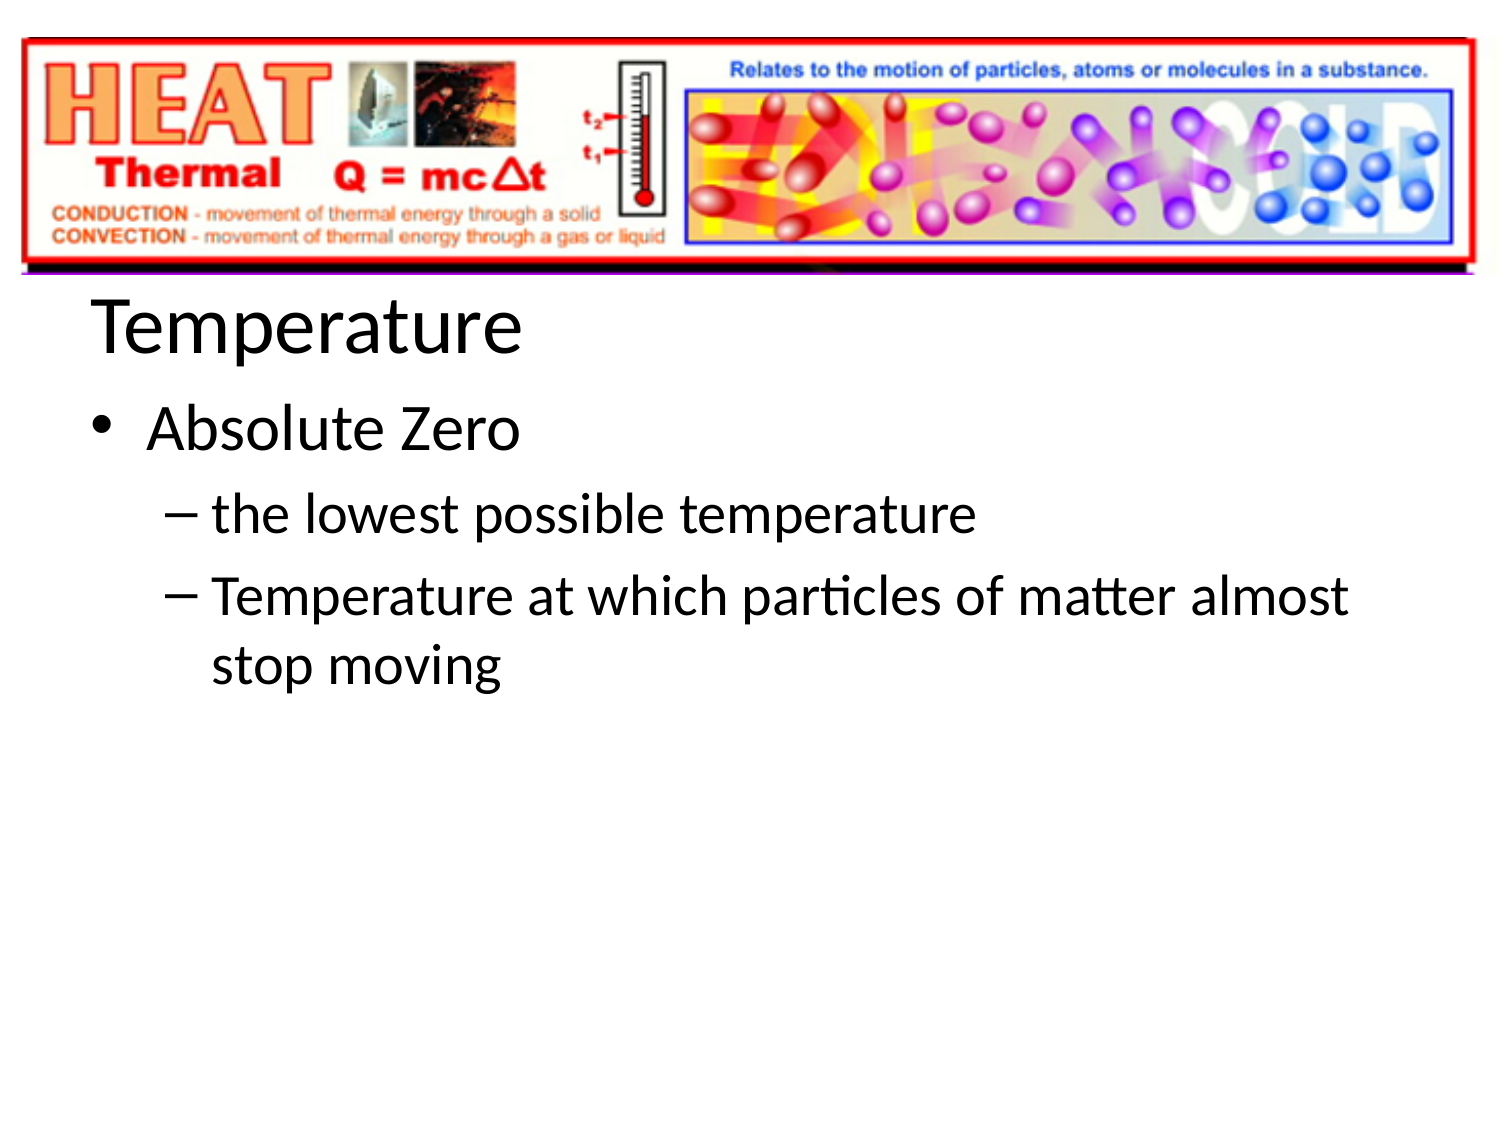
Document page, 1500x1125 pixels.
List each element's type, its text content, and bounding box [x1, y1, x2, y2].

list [20, 37, 1500, 276]
list Temperature Absolute Zero the lowest possible temperature Temperature at which particles of matter almost stop moving [75, 285, 1425, 1075]
